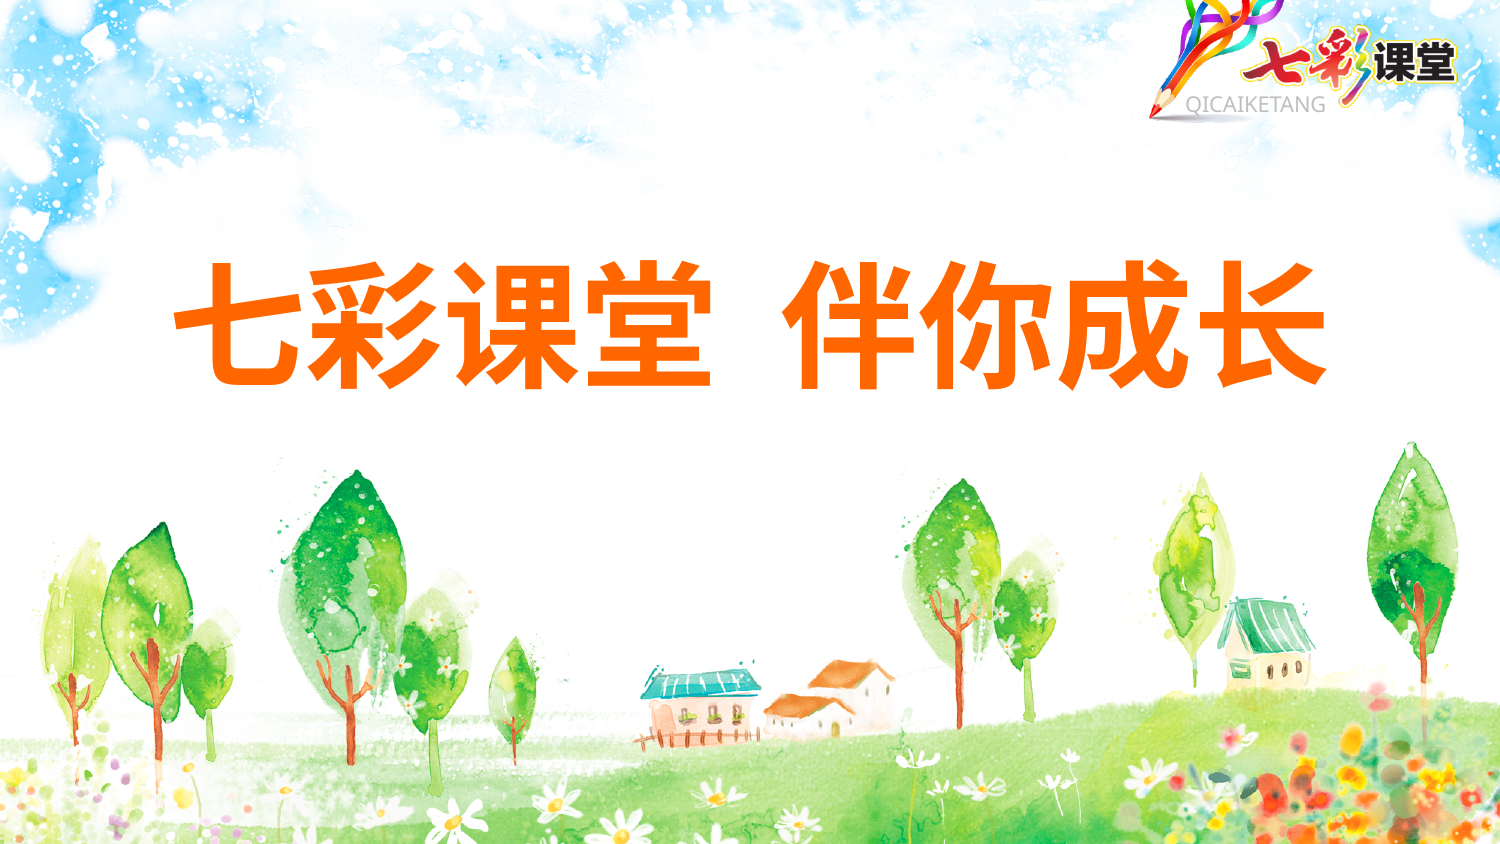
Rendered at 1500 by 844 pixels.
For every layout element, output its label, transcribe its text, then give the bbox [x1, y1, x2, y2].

picture [0, 0, 1500, 844]
text_box 七彩课堂 伴你成长 [153, 232, 1346, 413]
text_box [1142, 0, 1460, 128]
